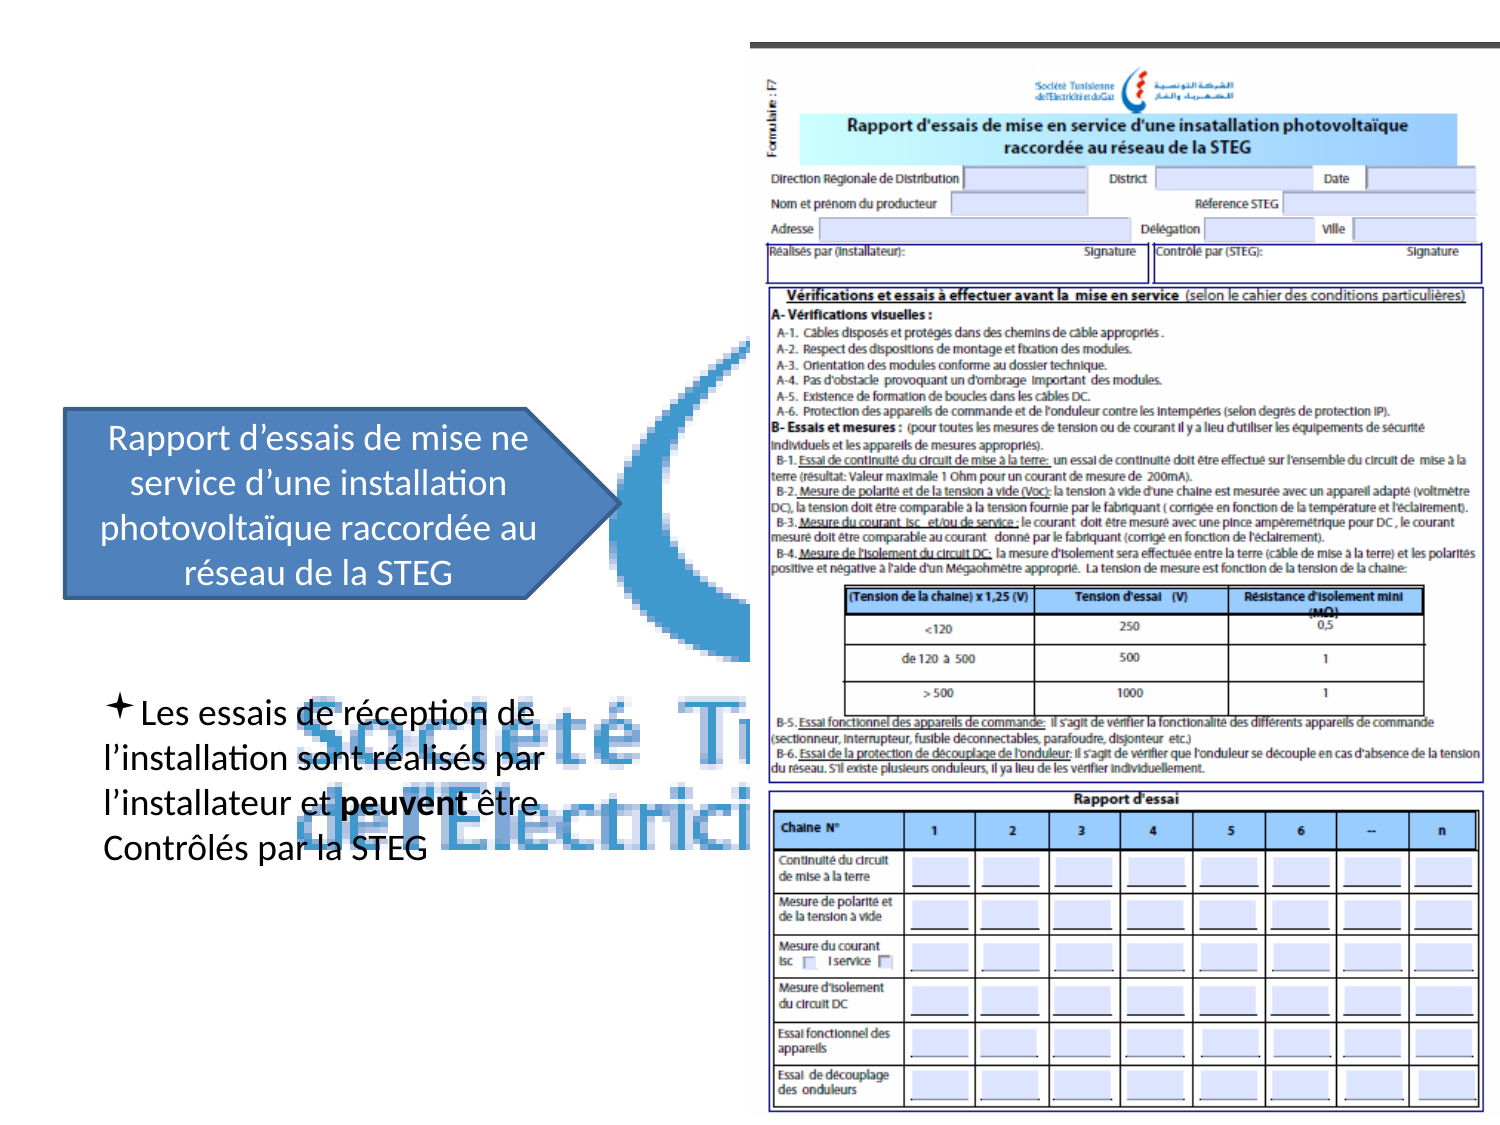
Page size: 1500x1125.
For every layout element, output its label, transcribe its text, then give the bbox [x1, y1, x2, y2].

picture [749, 42, 1500, 1118]
text_box Les essais de réception de l’installation sont réalisés par l’installateur et peuvent être Contrôlés par la STEG [88, 680, 727, 876]
text_box Rapport d’essais de mise ne service d’une installation photovoltaïque raccordée au réseau de la STEG [62, 406, 623, 600]
